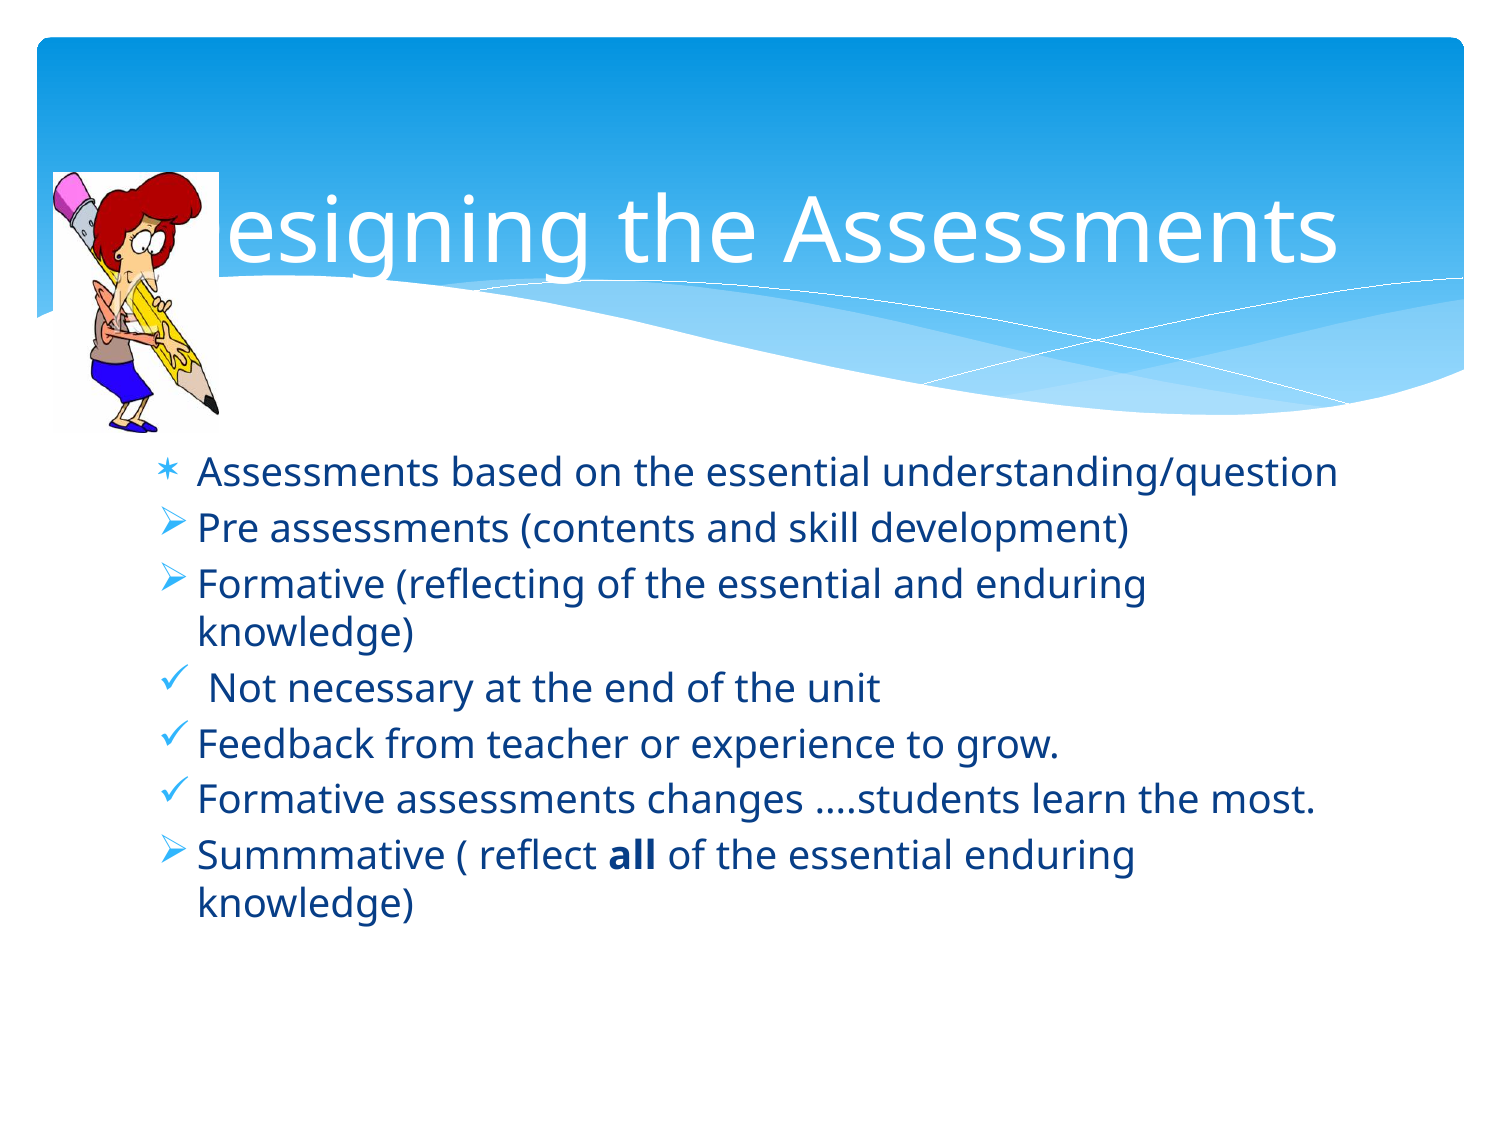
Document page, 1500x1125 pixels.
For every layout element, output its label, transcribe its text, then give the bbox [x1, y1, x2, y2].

picture [52, 172, 219, 434]
list Assessments based on the essential understanding/question Pre assessments (contents and skill development) Formative (reflecting of the essential and enduring knowledge) Not necessary at the end of the unit Feedback from teacher or experience to grow. Formative assessments changes ….students learn the most. Summmative ( reflect all of the essential enduring knowledge) [143, 438, 1359, 1005]
title Designing the Assessments [75, 55, 1425, 398]
